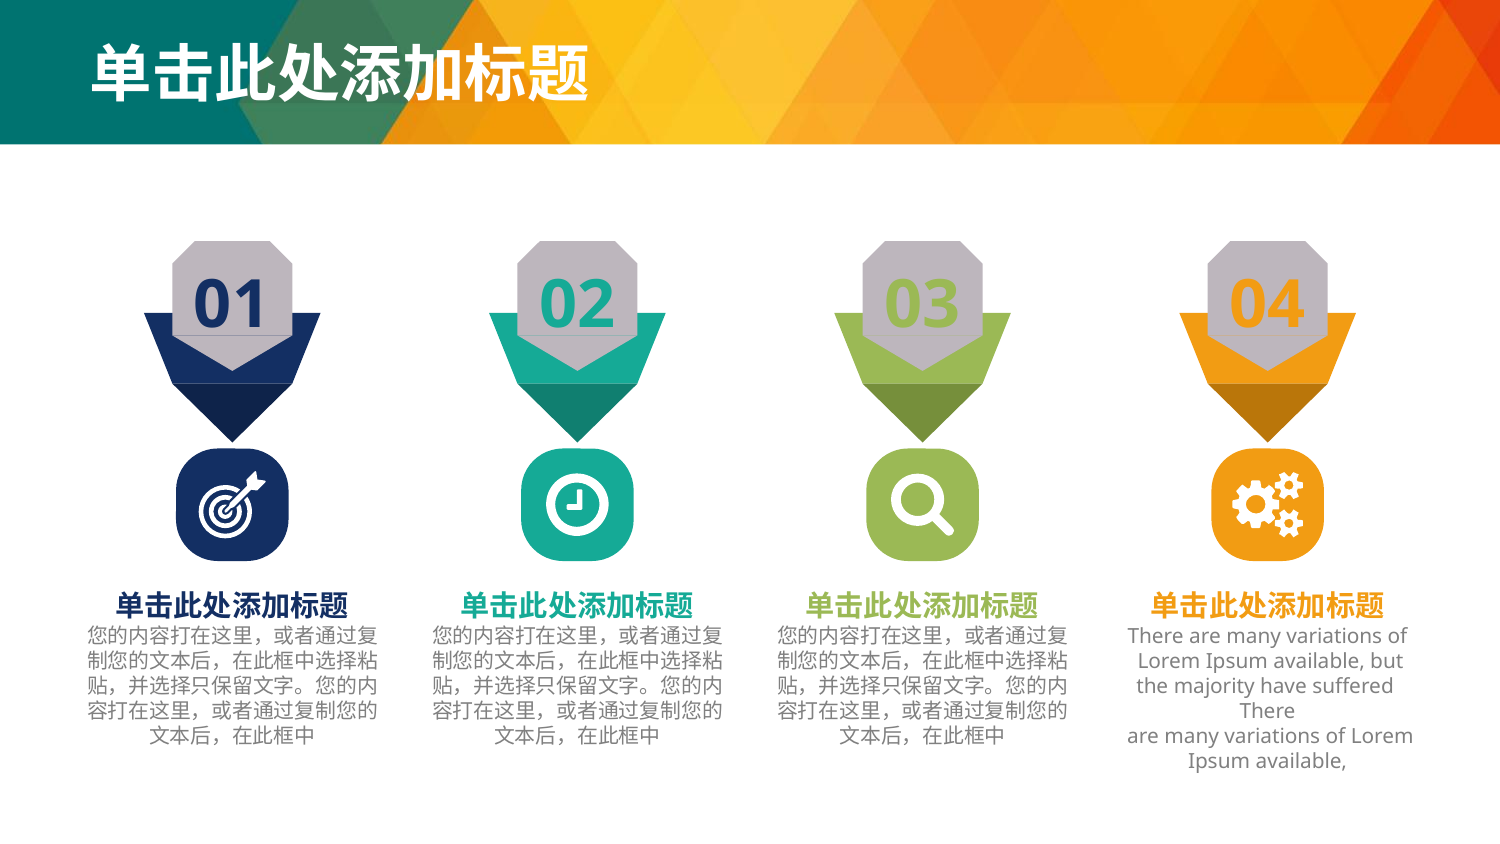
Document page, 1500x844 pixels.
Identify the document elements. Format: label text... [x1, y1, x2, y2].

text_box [1179, 241, 1356, 443]
text_box 单击此处添加标题 您的内容打在这里，或者通过复制您的文本后，在此框中选择粘贴，并选择只保留文字。您的内容打在这里，或者通过复制您的文本后，在此框中 [415, 580, 740, 755]
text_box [1211, 448, 1324, 561]
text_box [143, 241, 321, 443]
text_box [866, 448, 979, 561]
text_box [521, 448, 634, 561]
text_box 单击此处添加标题 There are many variations of Lorem Ipsum available, but the majority have suffered There are many variations of Lorem Ipsum available, [1105, 580, 1430, 780]
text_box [834, 241, 1011, 443]
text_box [489, 241, 666, 443]
picture [0, 0, 1500, 144]
text_box 单击此处添加标题 您的内容打在这里，或者通过复制您的文本后，在此框中选择粘贴，并选择只保留文字。您的内容打在这里，或者通过复制您的文本后，在此框中 [70, 580, 395, 755]
text_box 单击此处添加标题 您的内容打在这里，或者通过复制您的文本后，在此框中选择粘贴，并选择只保留文字。您的内容打在这里，或者通过复制您的文本后，在此框中 [760, 580, 1085, 755]
text_box 单击此处添加标题 [75, 26, 1060, 116]
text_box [176, 448, 289, 561]
